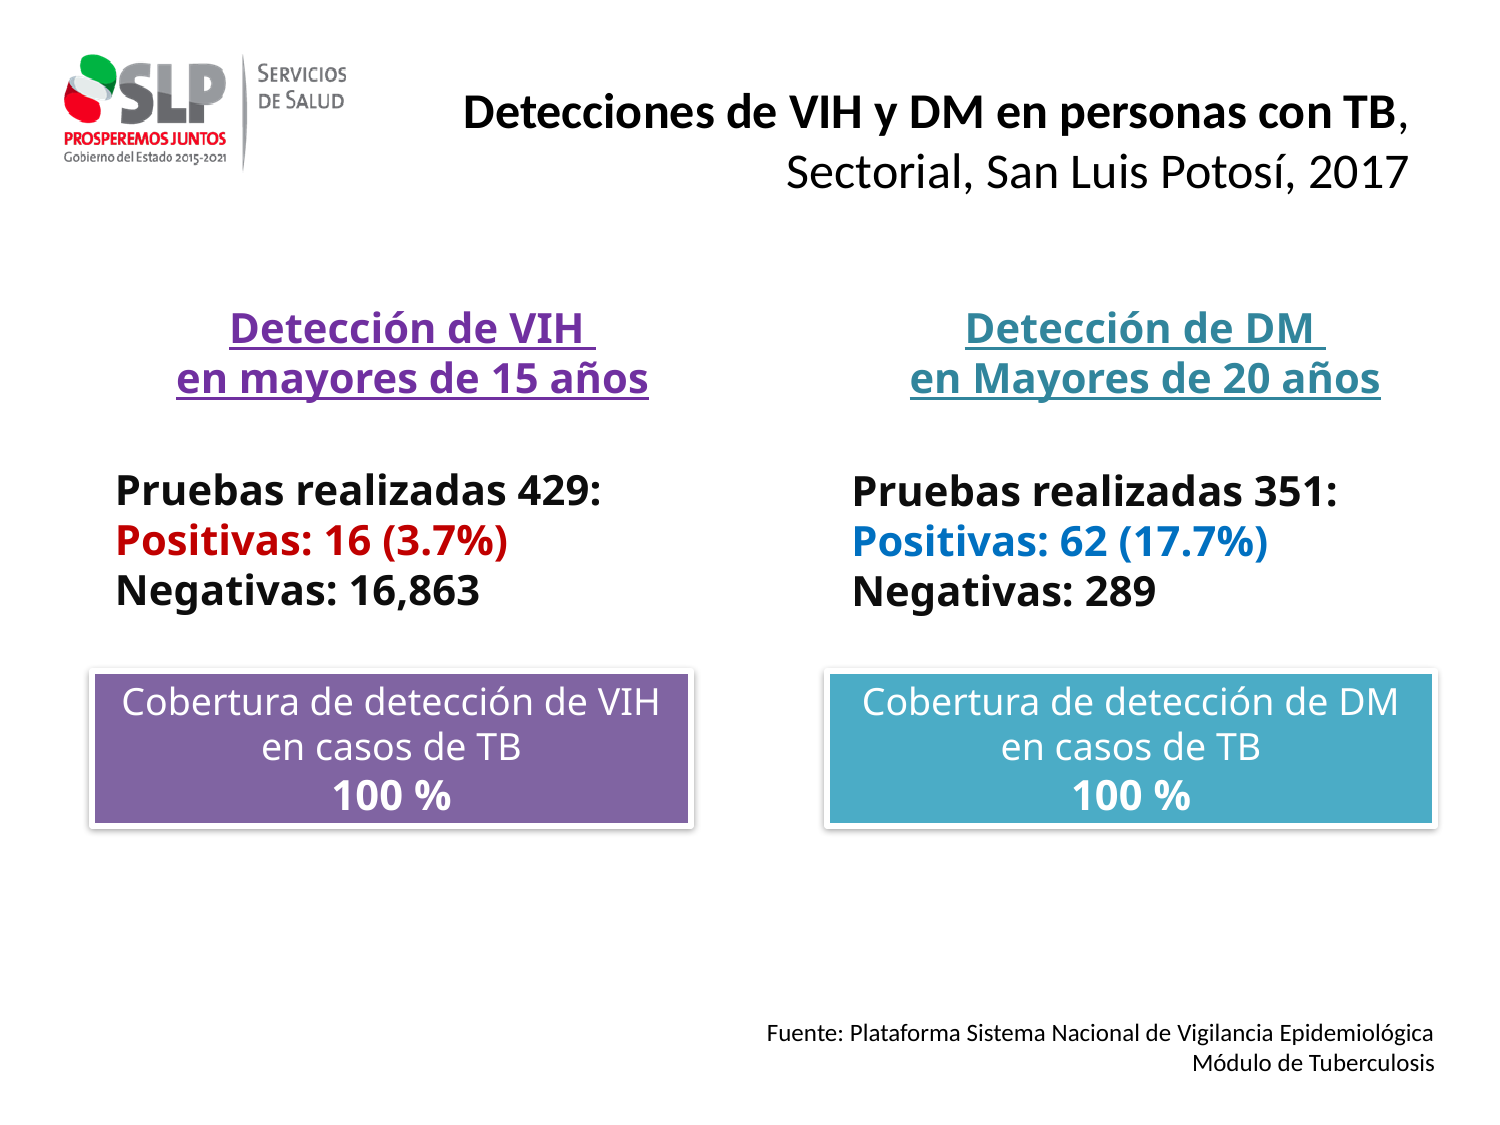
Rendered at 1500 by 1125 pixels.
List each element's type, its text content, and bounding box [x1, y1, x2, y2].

title Detecciones de VIH y DM en personas con TB, Sectorial, San Luis Potosí, 2017 [75, 45, 1425, 233]
text_box Cobertura de detección de VIH en casos de TB 100 % [89, 668, 694, 829]
text_box Cobertura de detección de DM en casos de TB 100 % [824, 668, 1438, 829]
text_box Pruebas realizadas 351: Positivas: 62 (17.7%) Negativas: 289 [836, 457, 1447, 623]
text_box Detección de DM en Mayores de 20 años [894, 294, 1396, 410]
text_box Fuente: Plataforma Sistema Nacional de Vigilancia Epidemiológica Módulo de Tuberculosis [292, 1008, 1450, 1084]
picture [64, 54, 346, 173]
text_box Detección de VIH en mayores de 15 años [75, 294, 750, 410]
text_box Pruebas realizadas 429: Positivas: 16 (3.7%) Negativas: 16,863 [100, 456, 739, 622]
